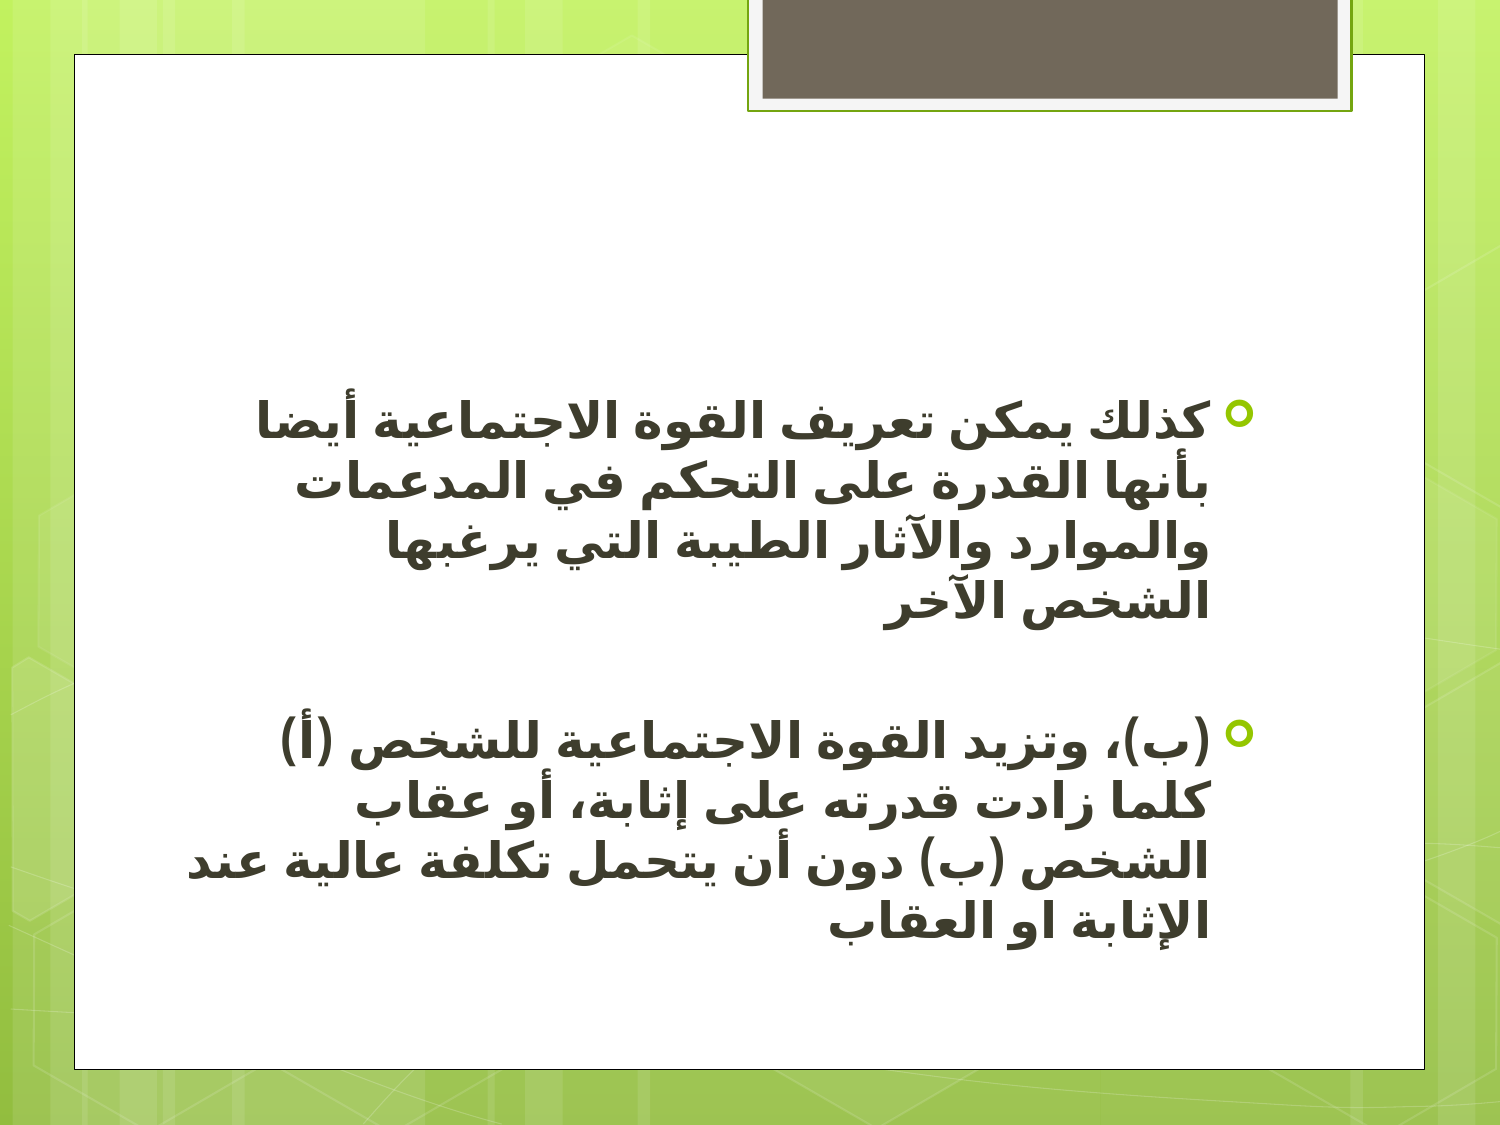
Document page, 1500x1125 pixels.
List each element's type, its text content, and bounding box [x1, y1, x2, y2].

list كذلك يمكن تعريف القوة الاجتماعية أيضا بأنها القدرة على التحكم في المدعمات والموارد والآثار الطيبة التي يرغبها الشخص الآخر (ب)، وتزيد القوة الاجتماعية للشخص (أ) كلما زادت قدرته على إثابة، أو عقاب الشخص (ب) دون أن يتحمل تكلفة عالية عند الإثابة او العقاب [171, 381, 1283, 957]
